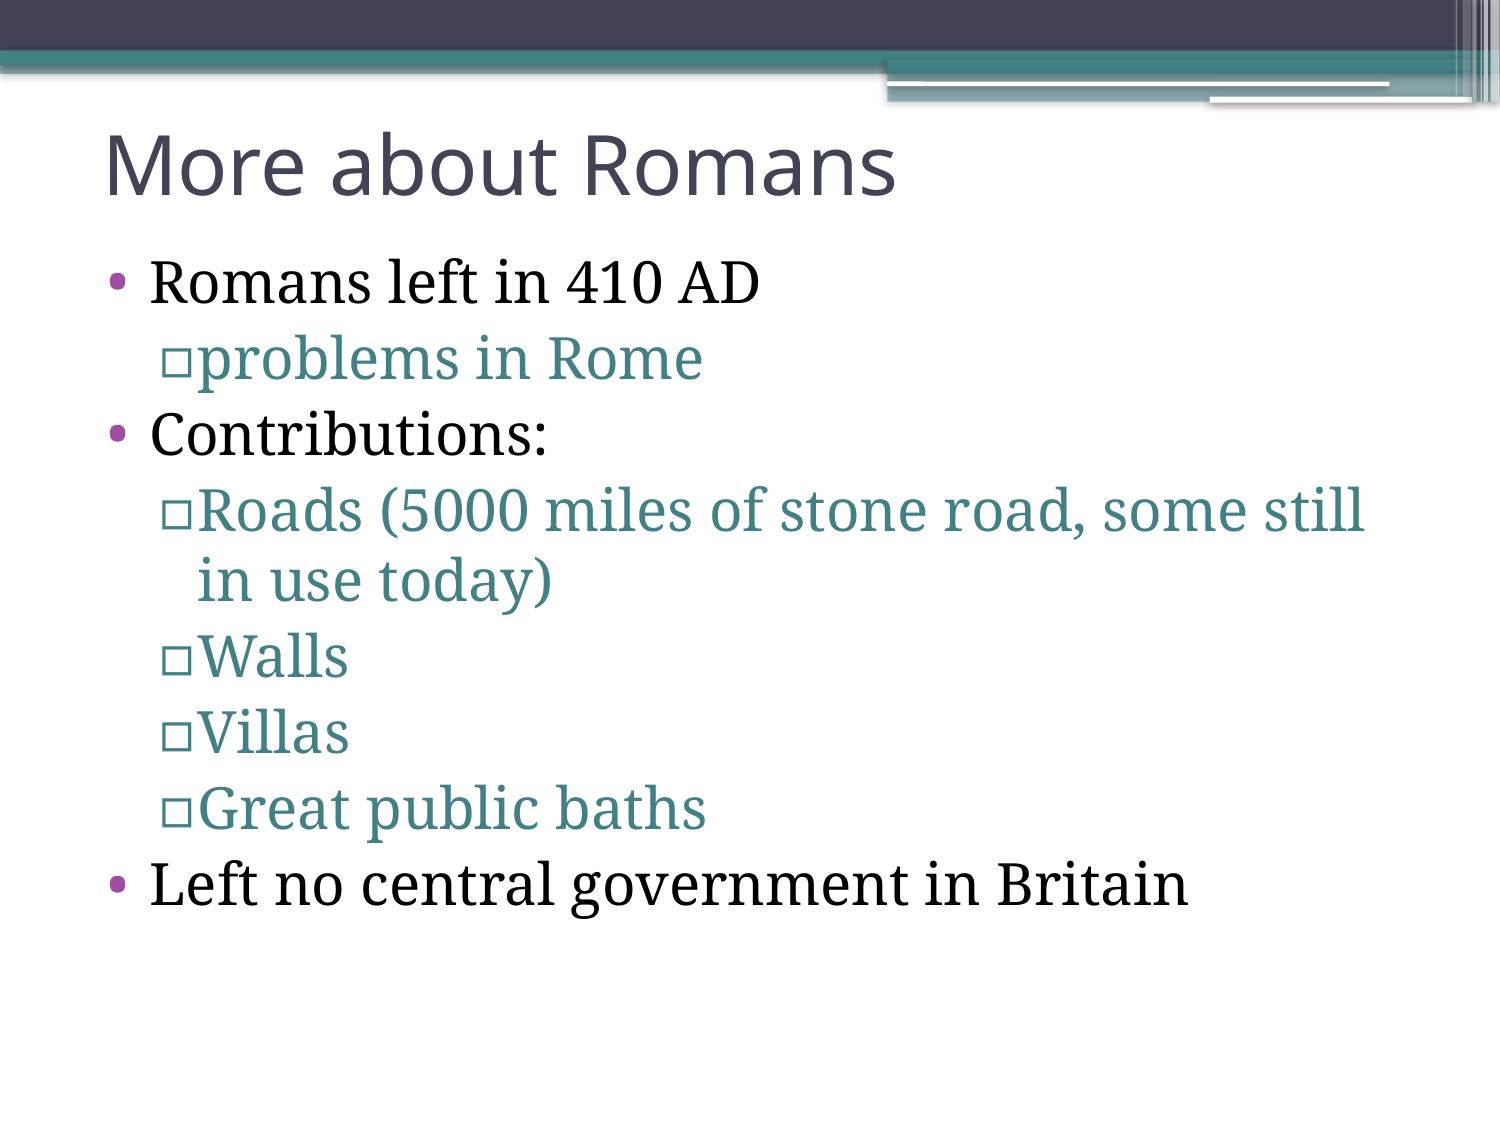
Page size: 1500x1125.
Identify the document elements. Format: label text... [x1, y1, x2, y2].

list Romans left in 410 AD problems in Rome Contributions: Roads (5000 miles of stone road, some still in use today) Walls Villas Great public baths Left no central government in Britain [75, 237, 1425, 1063]
title More about Romans [87, 75, 1438, 250]
